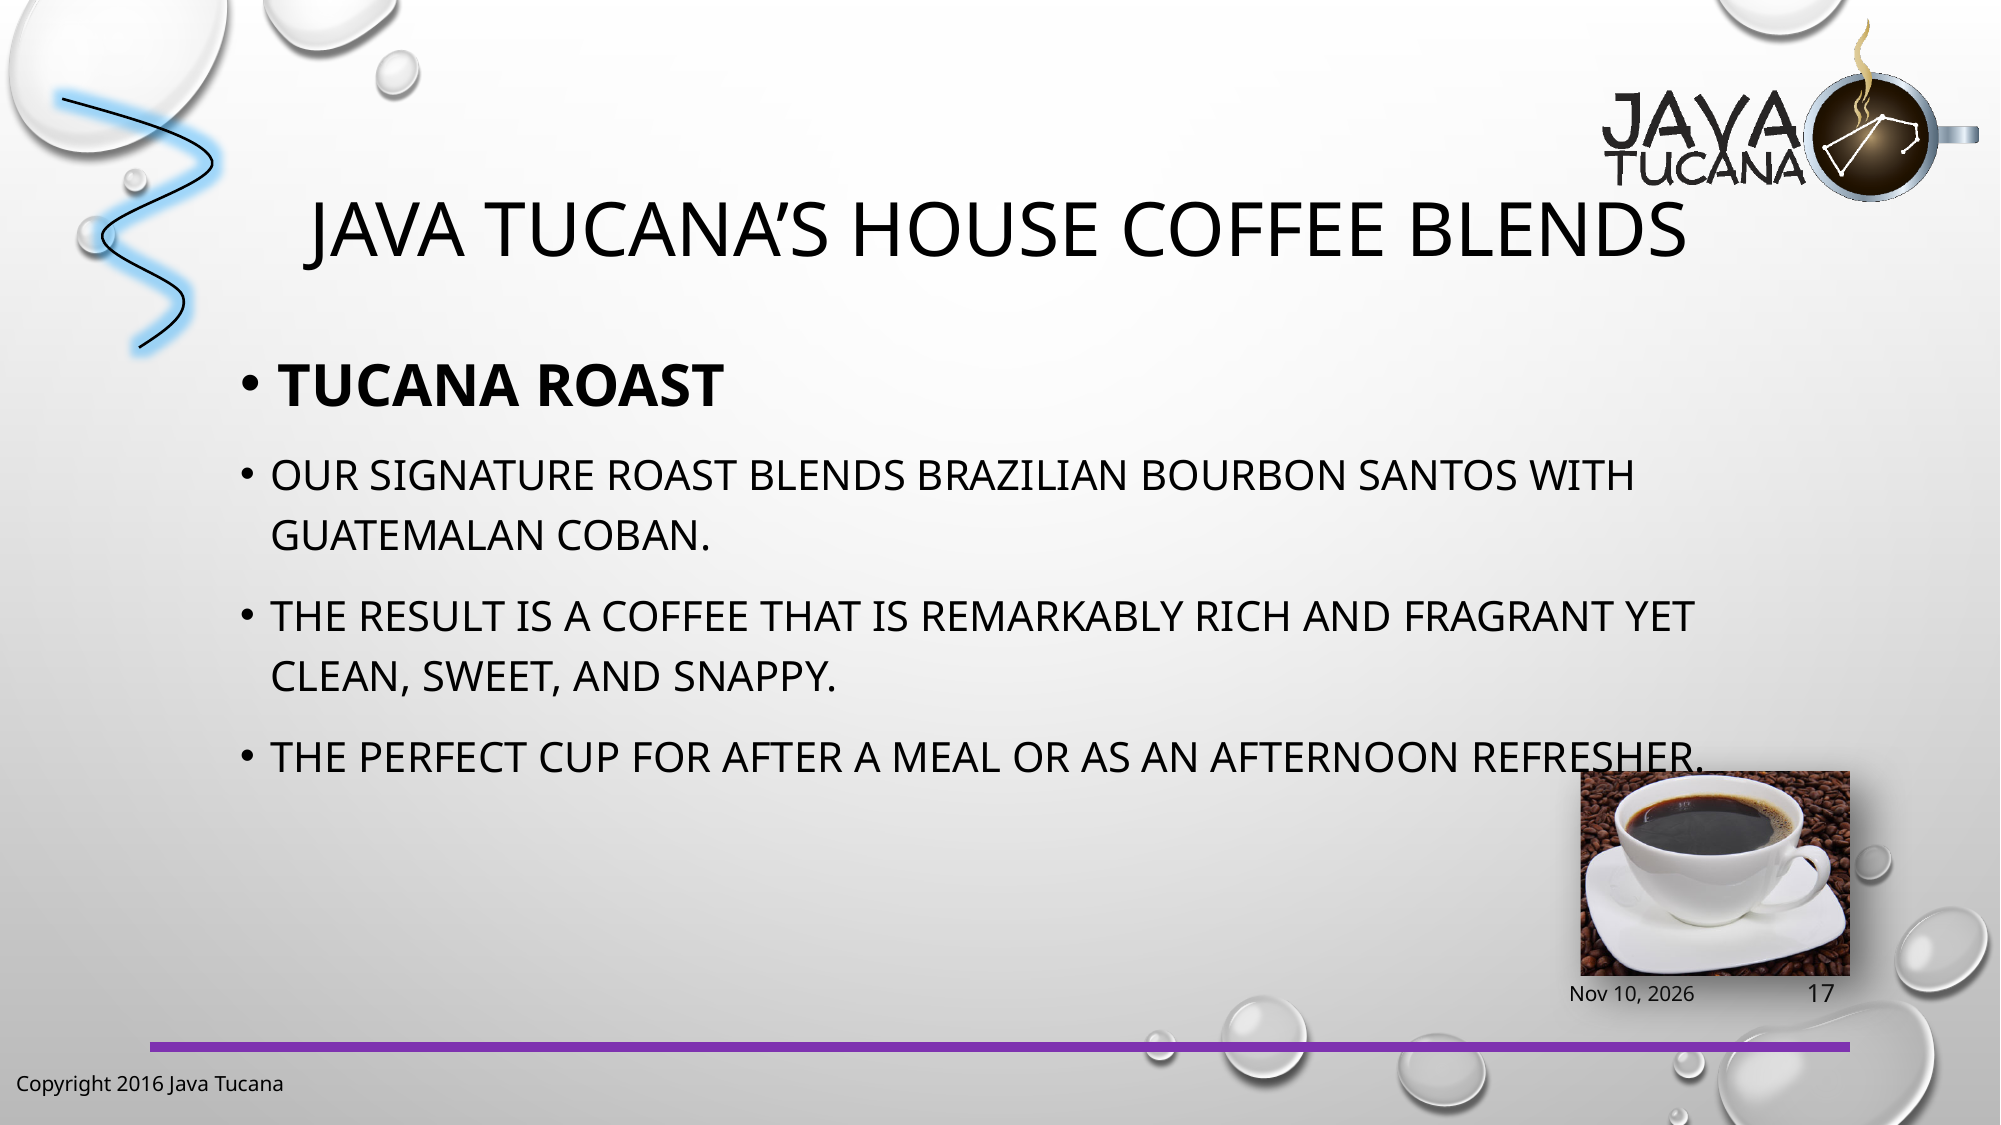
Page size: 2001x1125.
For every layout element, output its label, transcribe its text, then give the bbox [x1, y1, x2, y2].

list Tucana Roast Our signature roast blends Brazilian Bourbon Santos with Guatemalan Coban. The result is a coffee that is remarkably rich and fragrant yet clean, sweet, and snappy. The perfect cup for after a meal or as an afternoon refresher. [225, 326, 1785, 987]
title Java Tucana’s house coffee blends [149, 101, 1851, 364]
slide_number 25-May-16 [1259, 965, 1710, 1025]
slide_number 17 [1724, 965, 1851, 1025]
picture [0, 0, 2000, 1125]
footer Copyright 2016 Java Tucana [1, 1055, 1096, 1116]
